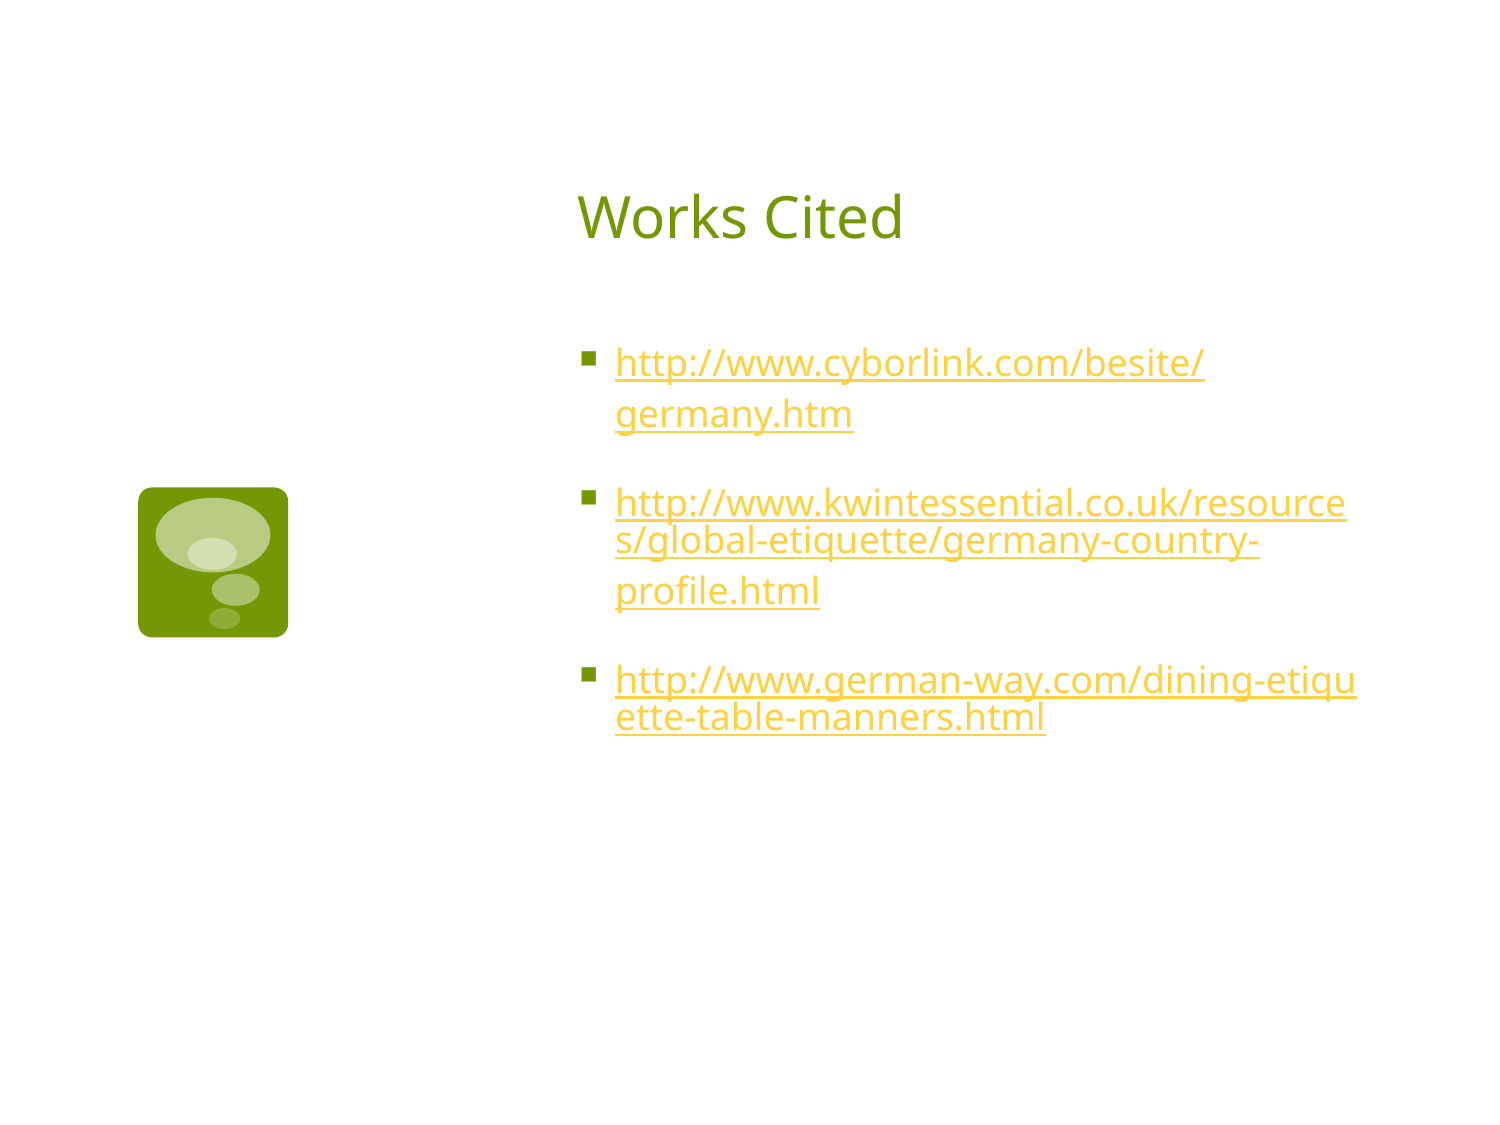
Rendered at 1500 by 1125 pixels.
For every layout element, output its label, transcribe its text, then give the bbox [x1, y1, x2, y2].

list http://www.cyborlink.com/besite/germany.htm http://www.kwintessential.co.uk/resources/global-etiquette/germany-country-profile.html http://www.german-way.com/dining-etiquette-table-manners.html [562, 331, 1374, 1005]
title Works Cited [562, 112, 1375, 258]
